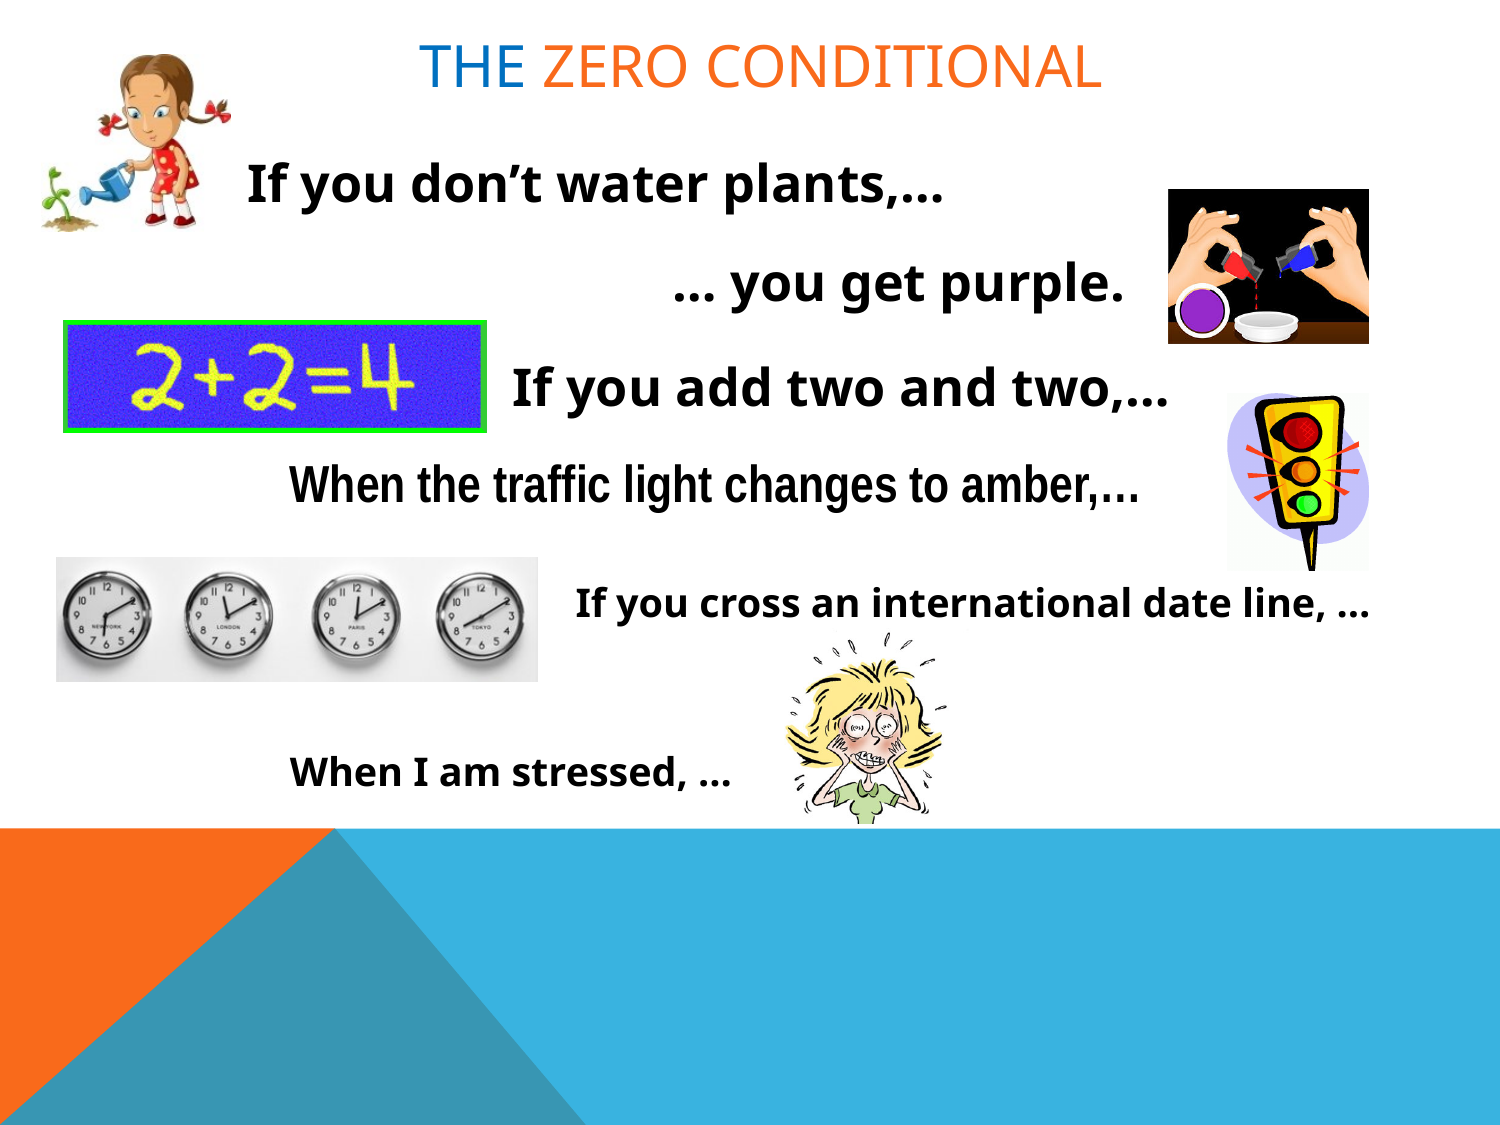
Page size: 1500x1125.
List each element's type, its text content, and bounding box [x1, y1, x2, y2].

picture [1168, 189, 1369, 344]
text_box … you get purple. [194, 242, 1140, 320]
text_box If you cross an international date line, … [560, 570, 1459, 633]
text_box When I am stressed, … [275, 739, 725, 802]
title The Zero conditional [144, 19, 1379, 110]
picture [62, 320, 488, 433]
text_box If you add two and two,… [497, 347, 1443, 425]
text_box When the traffic light changes to amber,… [275, 442, 1207, 521]
picture [56, 556, 538, 682]
picture [1227, 393, 1369, 571]
text_box If you don’t water plants,… [237, 142, 1178, 221]
picture [730, 628, 1010, 824]
picture [40, 54, 231, 232]
